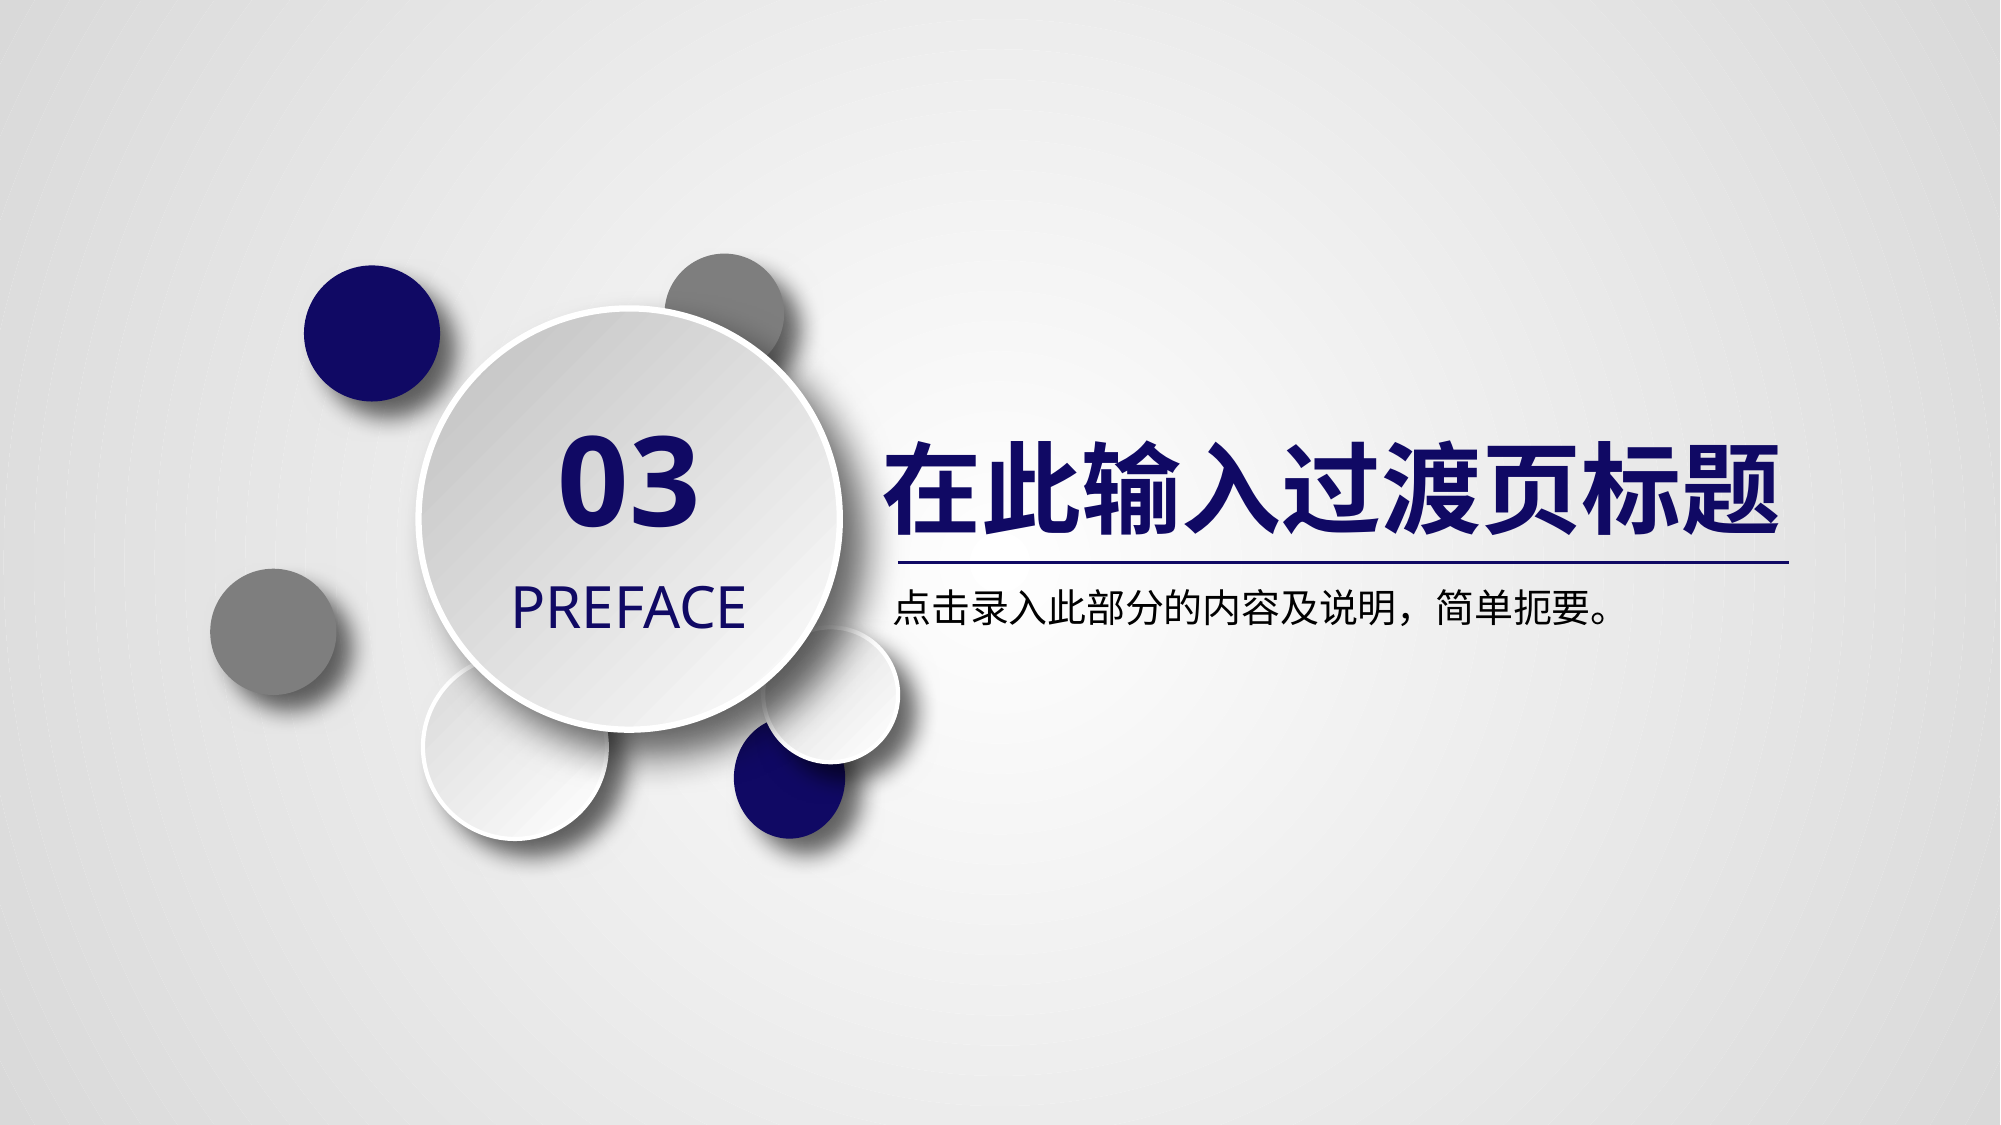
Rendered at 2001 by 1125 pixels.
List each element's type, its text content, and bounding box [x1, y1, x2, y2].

text_box 03 [542, 393, 716, 559]
text_box [421, 677, 603, 840]
text_box [783, 640, 900, 764]
text_box [461, 648, 798, 731]
text_box 在此输入过渡页标题 [866, 419, 1930, 554]
text_box 点击录入此部分的内容及说明，简单扼要。 [877, 576, 1930, 638]
text_box [664, 252, 786, 339]
text_box [732, 754, 844, 840]
text_box [302, 264, 442, 403]
text_box [417, 307, 841, 607]
text_box PREFACE [436, 562, 822, 648]
text_box [209, 567, 338, 697]
